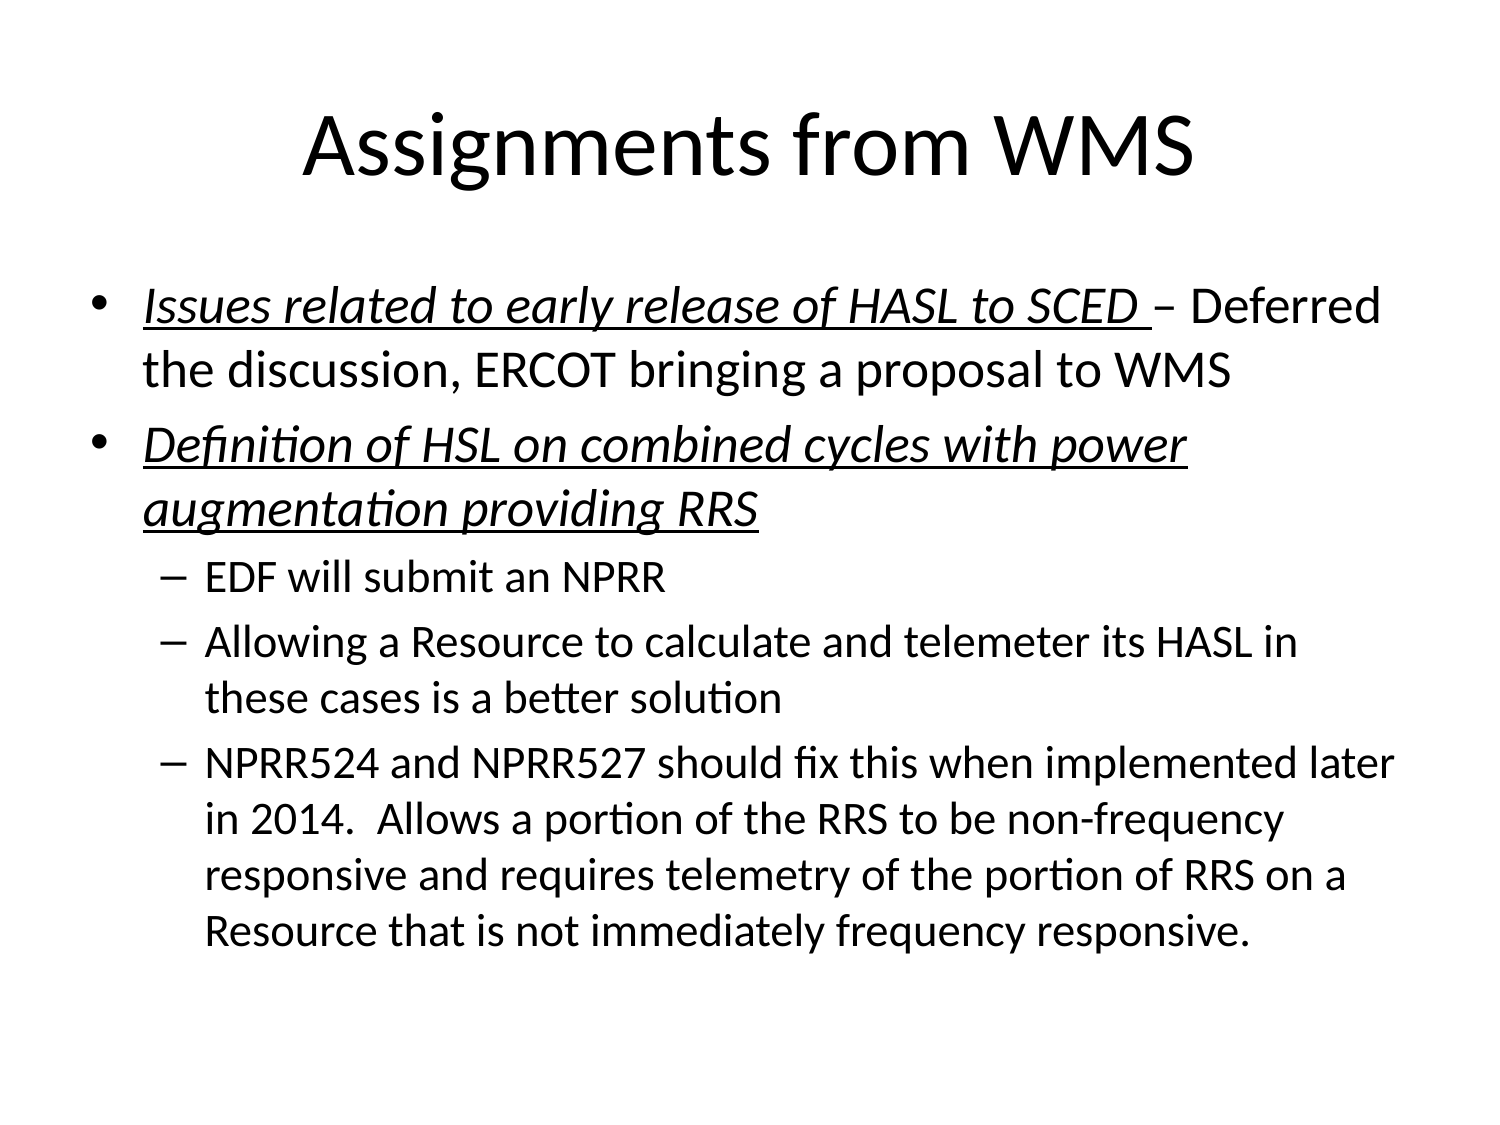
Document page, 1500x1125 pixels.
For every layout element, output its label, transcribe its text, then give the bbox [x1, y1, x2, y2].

list Issues related to early release of HASL to SCED – Deferred the discussion, ERCOT bringing a proposal to WMS Definition of HSL on combined cycles with power augmentation providing RRS EDF will submit an NPRR Allowing a Resource to calculate and telemeter its HASL in these cases is a better solution NPRR524 and NPRR527 should fix this when implemented later in 2014. Allows a portion of the RRS to be non-frequency responsive and requires telemetry of the portion of RRS on a Resource that is not immediately frequency responsive. [75, 262, 1425, 1005]
title Assignments from WMS [75, 45, 1425, 233]
